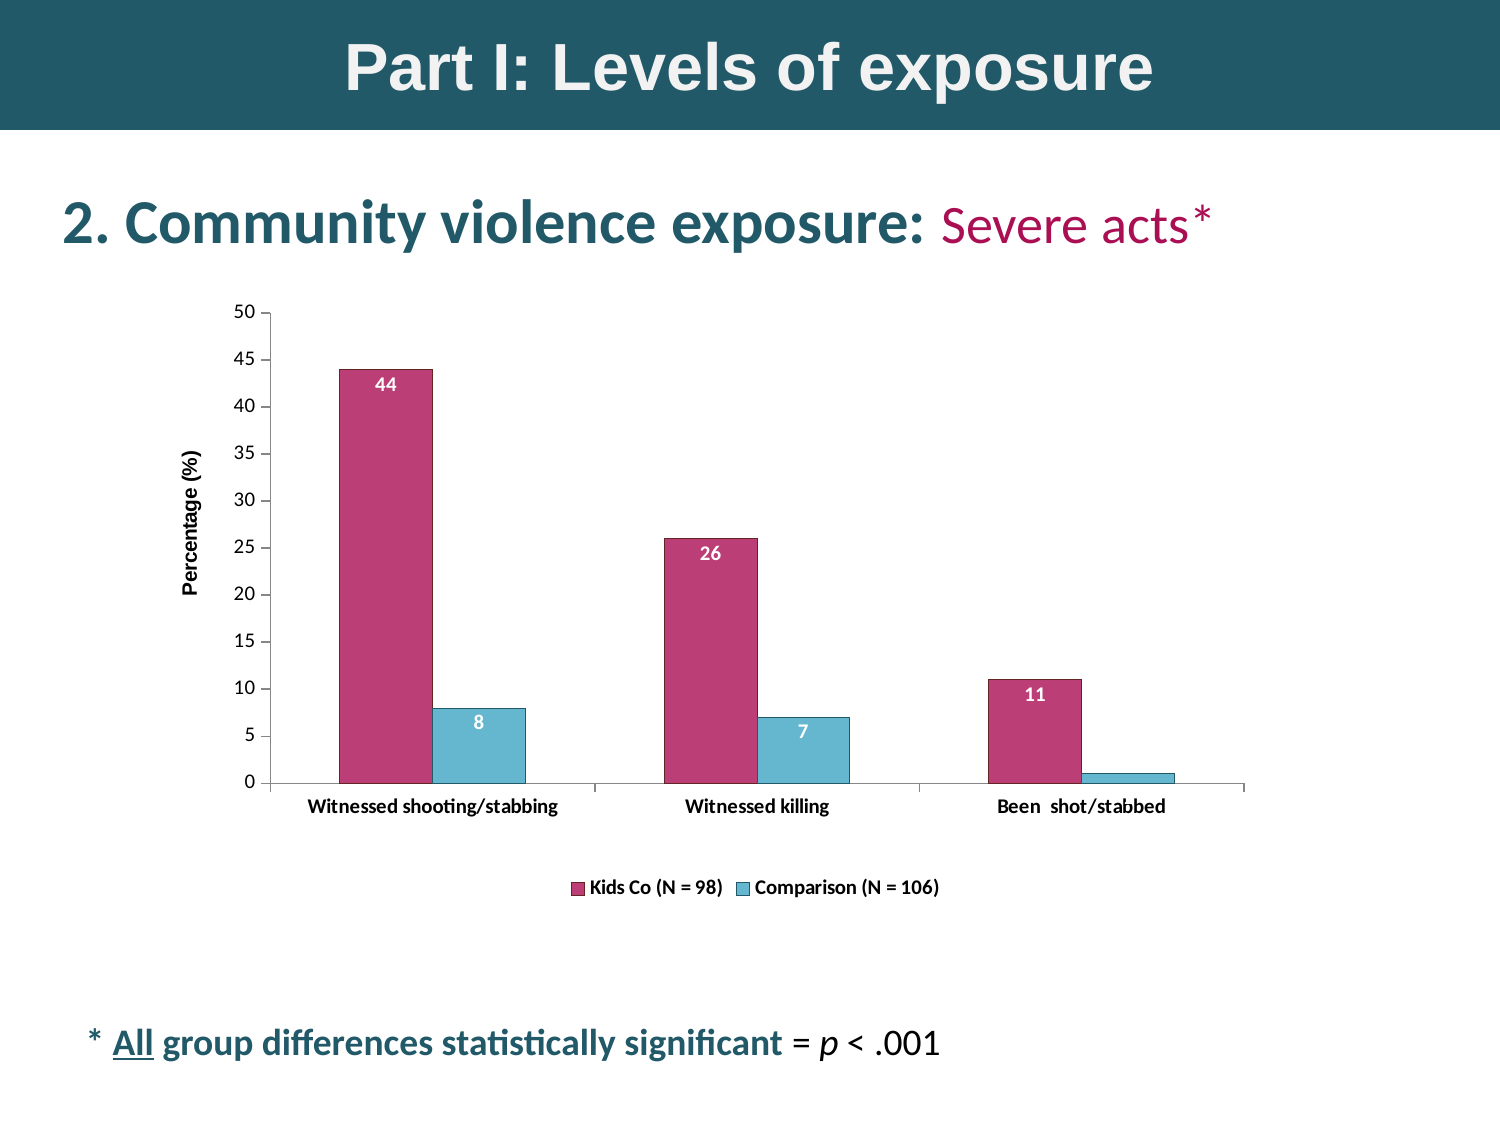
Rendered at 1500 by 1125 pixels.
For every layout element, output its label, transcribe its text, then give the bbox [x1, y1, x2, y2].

text_box Part I: Levels of exposure [0, 0, 1500, 130]
text_box * All group differences statistically significant = p < .001 [70, 1010, 1104, 1071]
text_box 2. Community violence exposure: Severe acts* [48, 173, 1394, 263]
chart [147, 263, 1364, 906]
